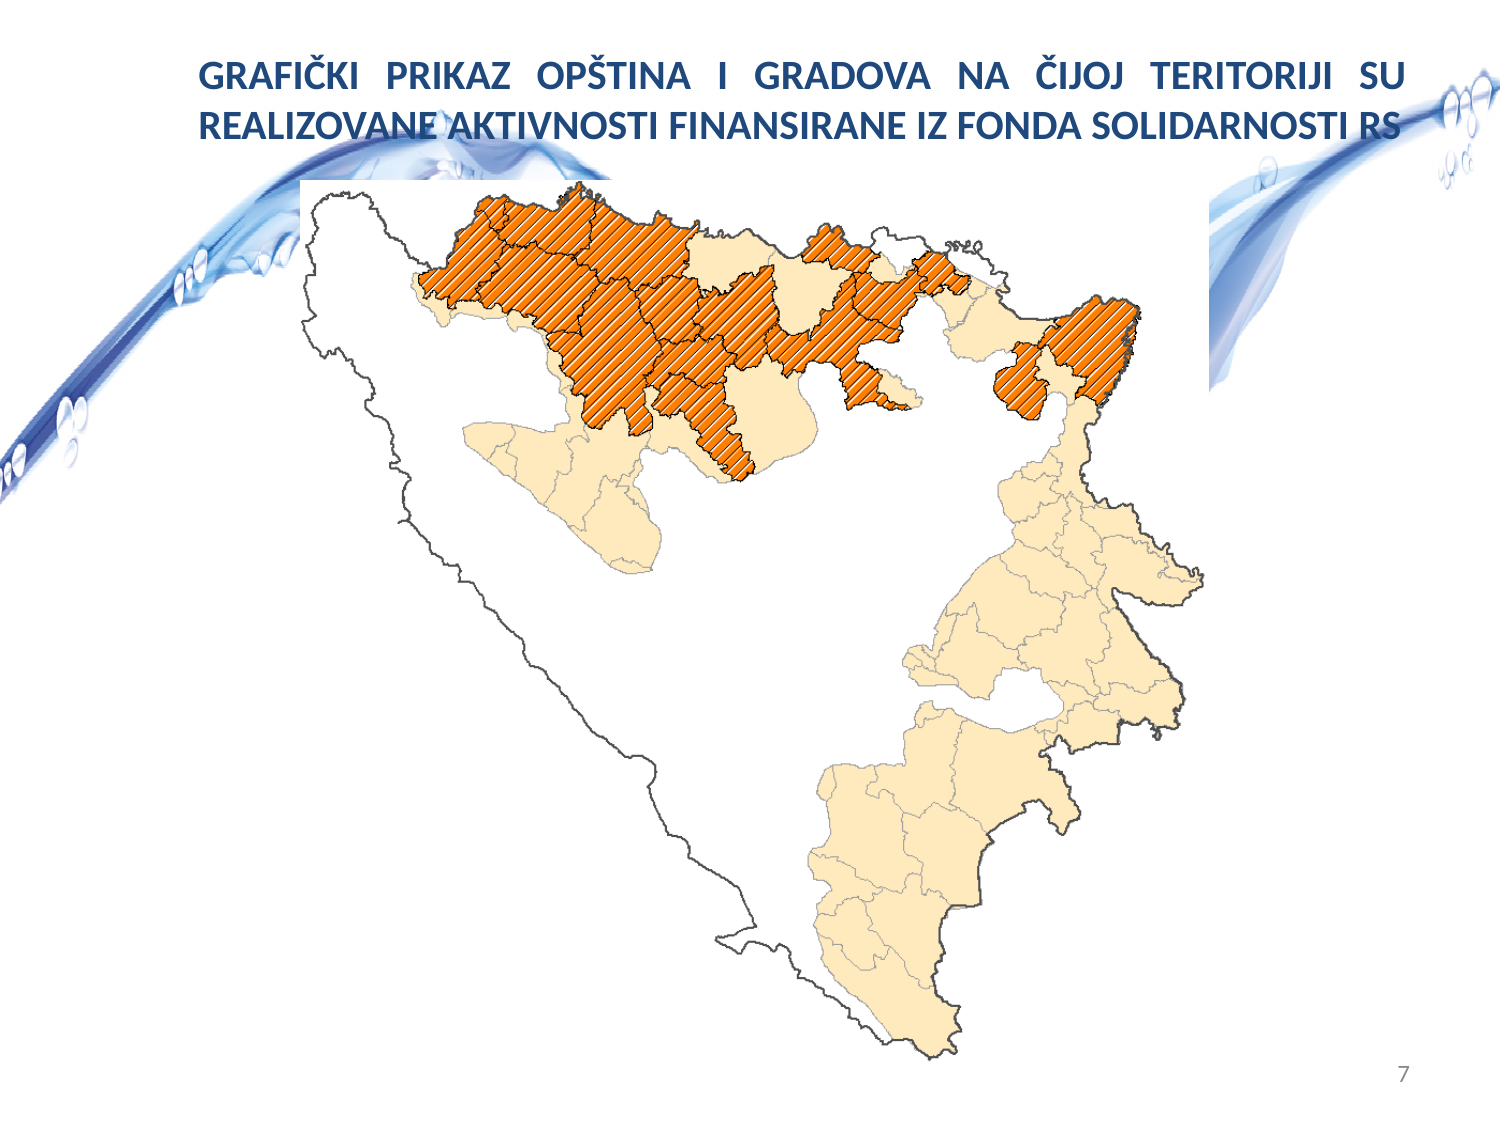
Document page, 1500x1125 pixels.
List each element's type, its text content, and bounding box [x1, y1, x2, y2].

text_box GRAFIČKI PRIKAZ OPŠTINA I GRADOVA NA ČIJOJ TERITORIJI SU REALIZOVANE AKTIVNOSTI FINANSIRANE IZ FONDA SOLIDARNOSTI RS [98, 75, 1422, 155]
slide_number 7 [1074, 1042, 1425, 1103]
text_box [0, 0, 1500, 75]
picture [0, 75, 1500, 1125]
